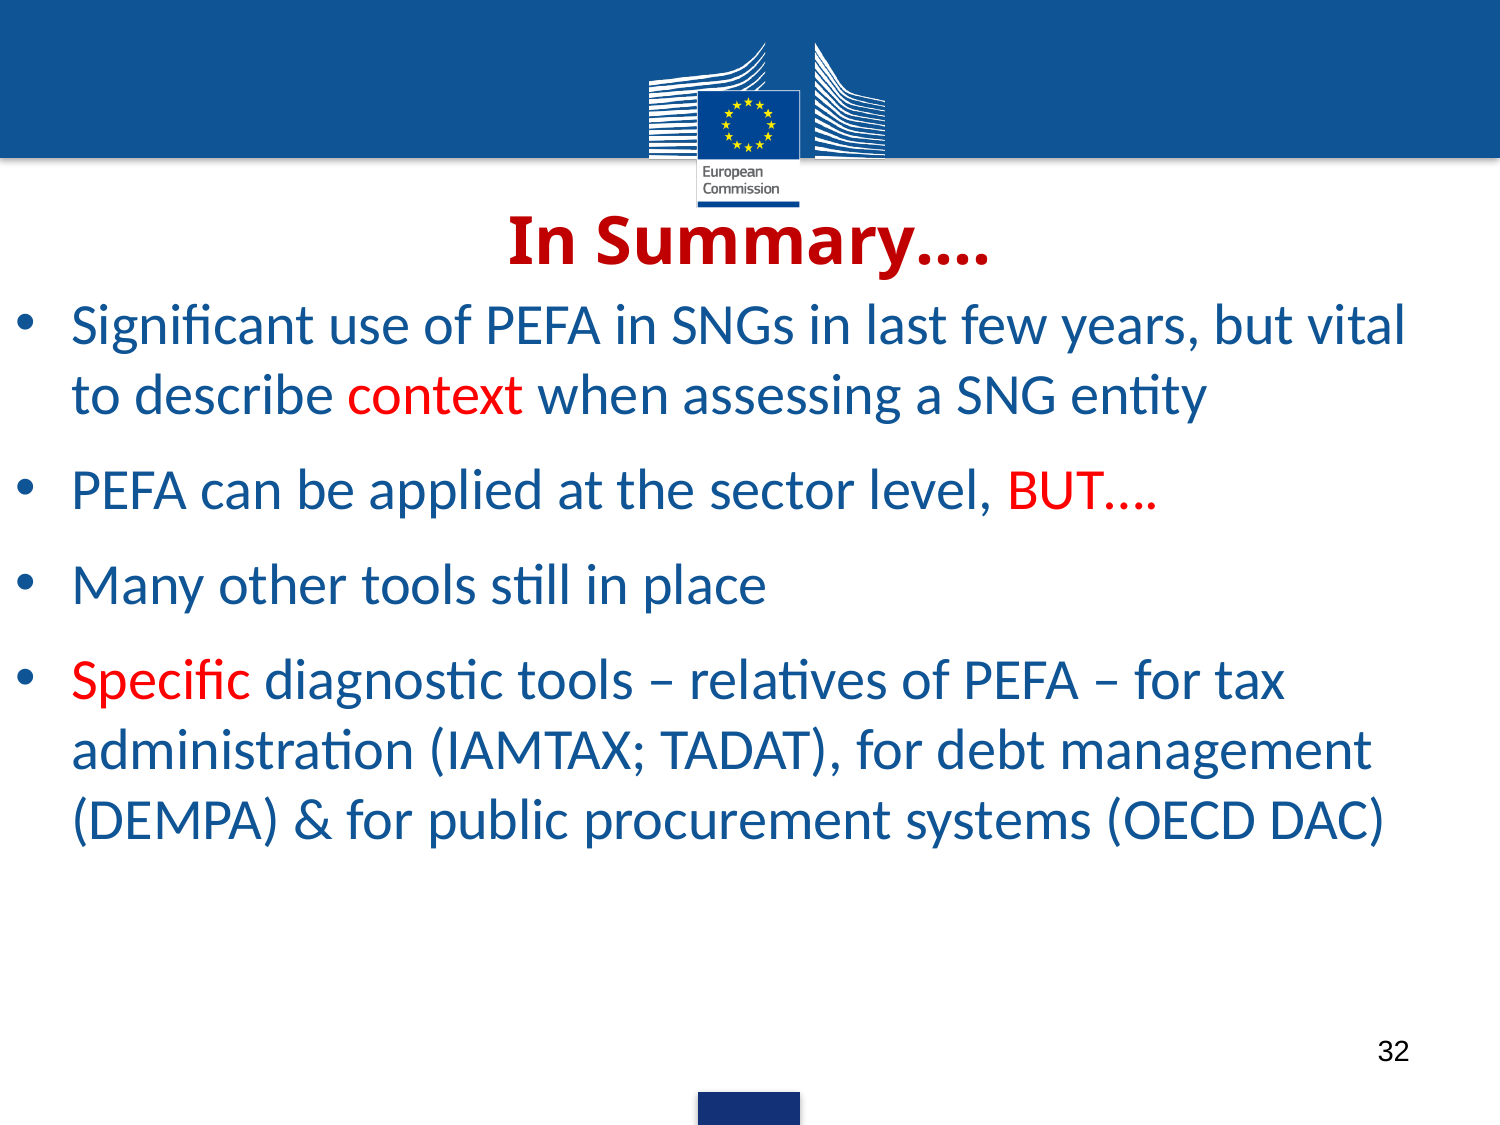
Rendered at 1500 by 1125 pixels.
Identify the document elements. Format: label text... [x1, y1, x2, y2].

title In Summary…. [29, 196, 1471, 279]
list Significant use of PEFA in SNGs in last few years, but vital to describe context when assessing a SNG entity PEFA can be applied at the sector level, BUT…. Many other tools still in place Specific diagnostic tools – relatives of PEFA – for tax administration (IAMTAX; TADAT), for debt management (DEMPA) & for public procurement systems (OECD DAC) [0, 278, 1423, 1035]
picture [649, 42, 885, 196]
slide_number 32 [1074, 1024, 1426, 1103]
